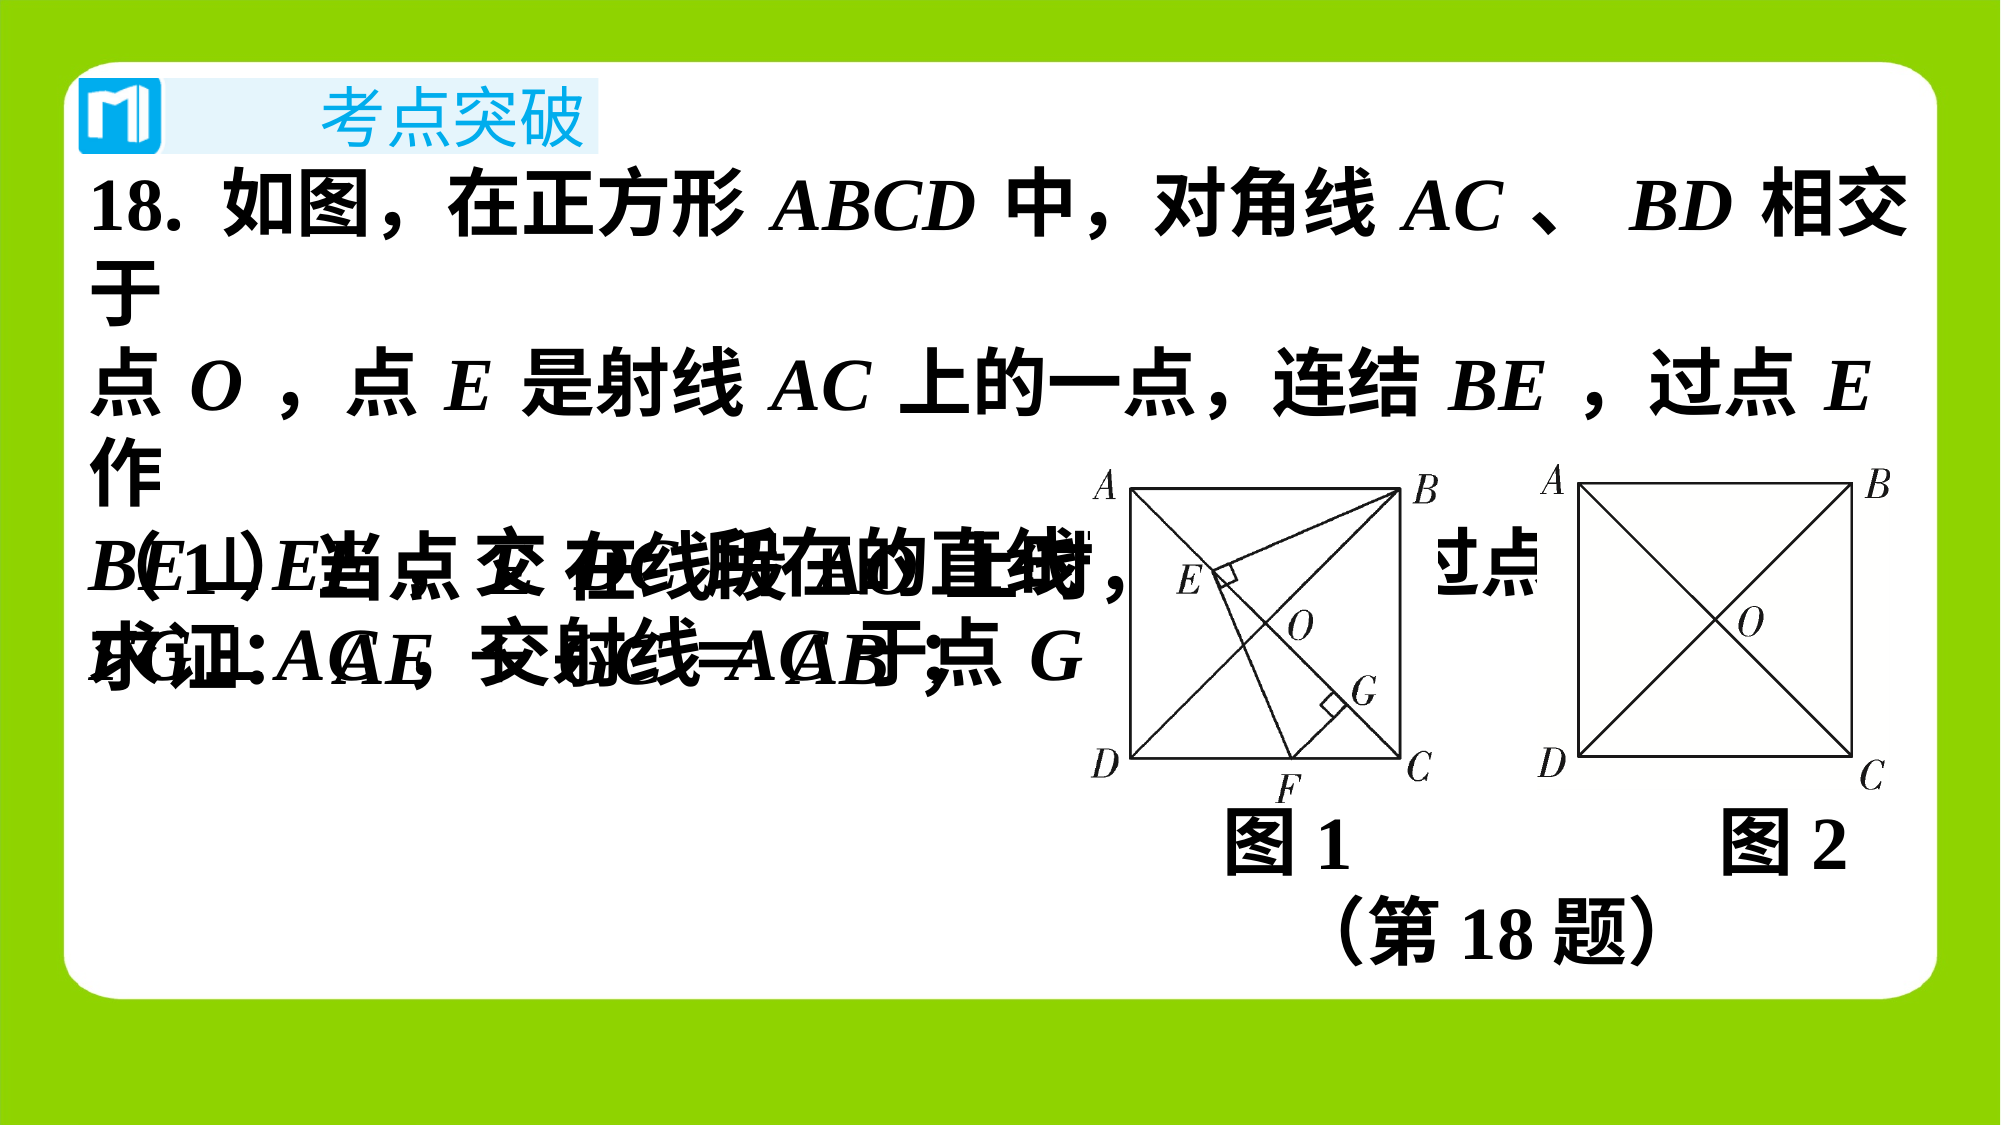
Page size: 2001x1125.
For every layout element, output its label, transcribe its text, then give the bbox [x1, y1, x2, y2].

picture [0, 0, 2001, 1125]
text_box [88, 527, 794, 973]
text_box 18. 如图，在正方形ABCD中，对角线AC、BD相交于 点O，点E是射线AC上的一点，连结BE，过点E作 BE⊥EF，交DC所在的直线于点F，过点F作FG⊥AC，交射线AC于点G. [88, 155, 1974, 520]
text_box 图1 图2 （第18题） [1222, 794, 1603, 977]
